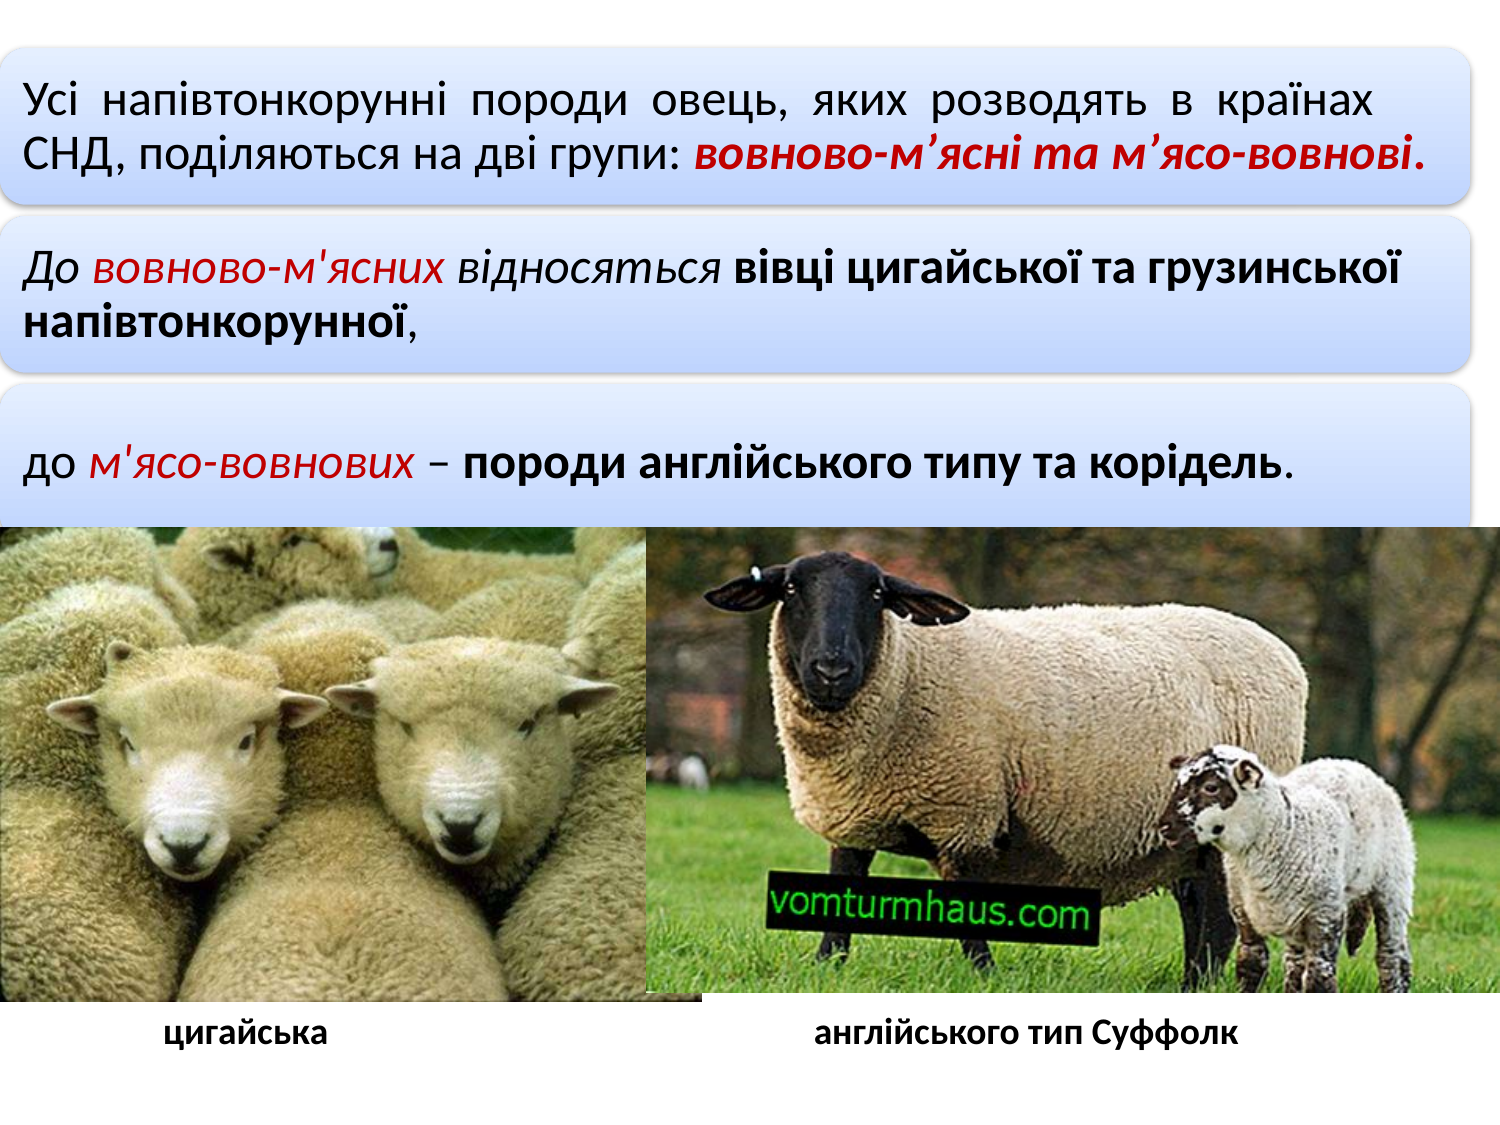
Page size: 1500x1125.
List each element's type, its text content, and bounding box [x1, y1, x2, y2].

text_box цигайська [148, 1010, 344, 1060]
text_box англійського тип Суффолк [798, 1002, 1254, 1105]
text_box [0, 0, 1471, 525]
picture [0, 526, 1500, 1003]
